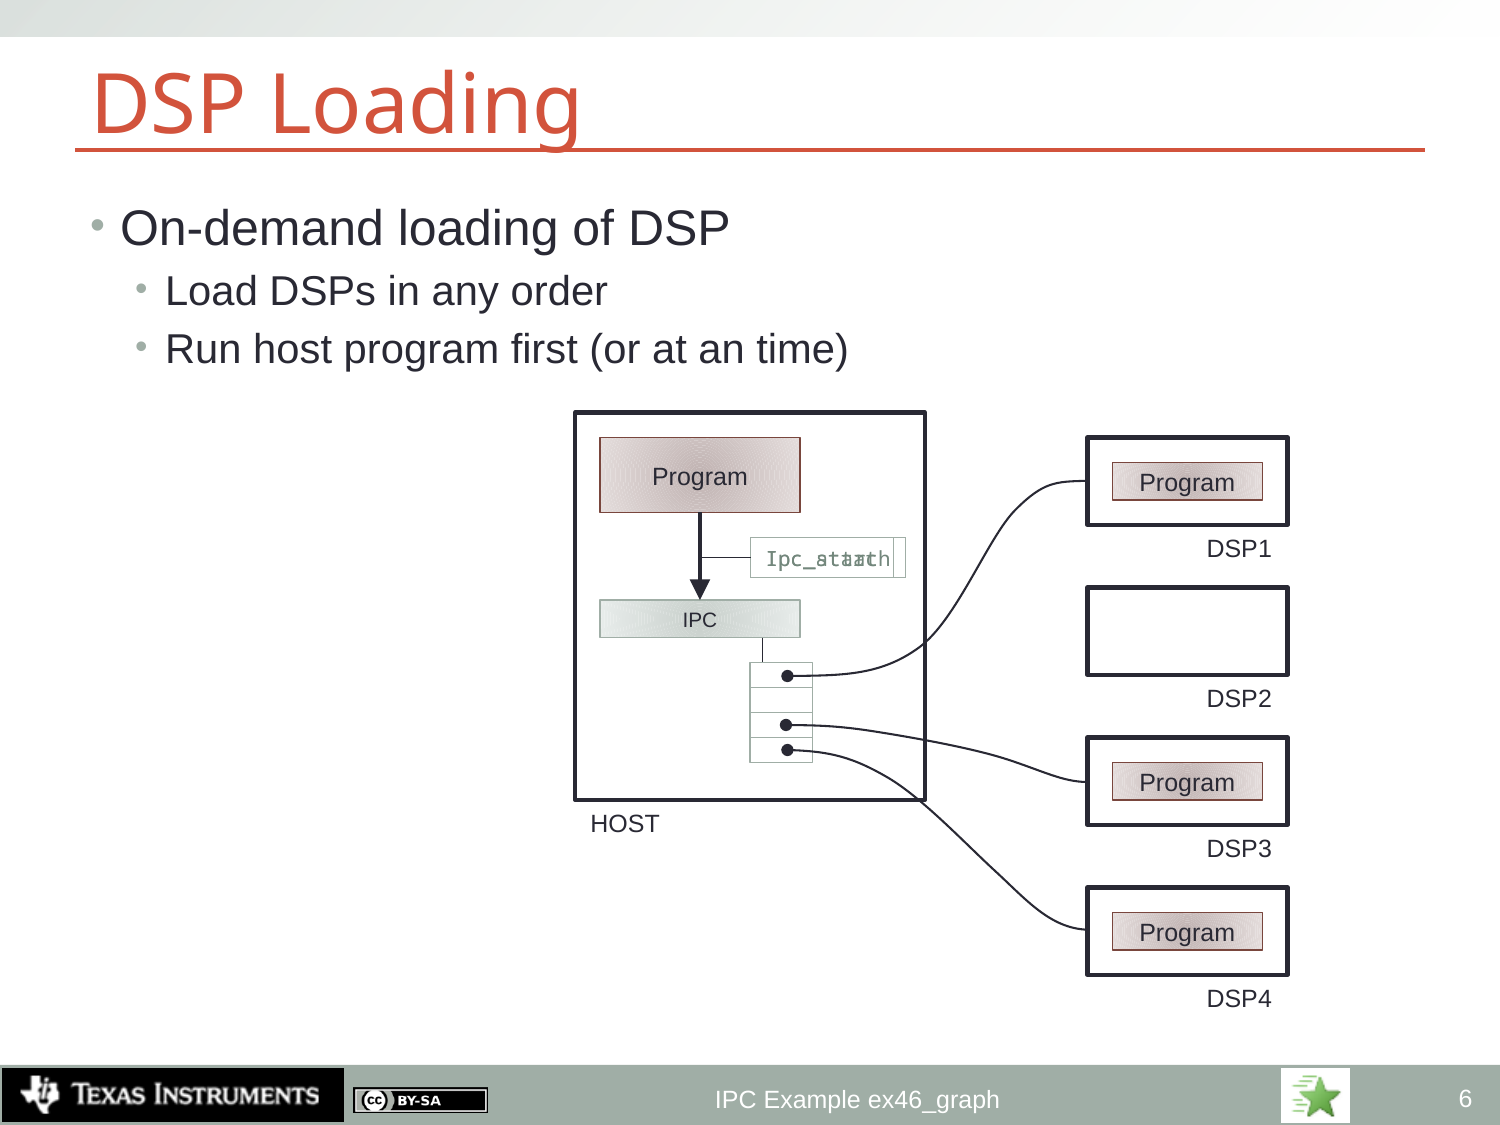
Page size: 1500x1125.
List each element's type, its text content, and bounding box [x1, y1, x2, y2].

list On-demand loading of DSP Load DSPs in any order Run host program first (or at an time) [75, 187, 1425, 388]
picture [353, 1087, 488, 1113]
title DSP Loading [75, 37, 1425, 163]
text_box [900, 537, 907, 579]
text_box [1087, 887, 1288, 1021]
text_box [1087, 587, 1288, 721]
footer IPC Example ex46_graph [699, 1071, 1200, 1125]
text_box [1087, 737, 1288, 871]
text_box [874, 802, 1084, 931]
text_box [927, 739, 1084, 783]
text_box [927, 480, 1084, 642]
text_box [699, 537, 895, 579]
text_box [1087, 437, 1288, 571]
picture [1280, 1068, 1351, 1124]
slide_number 6 [1400, 1071, 1488, 1125]
text_box [573, 410, 927, 802]
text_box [749, 637, 813, 763]
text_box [599, 437, 801, 638]
picture [2, 1068, 344, 1122]
text_box HOST [575, 802, 675, 845]
